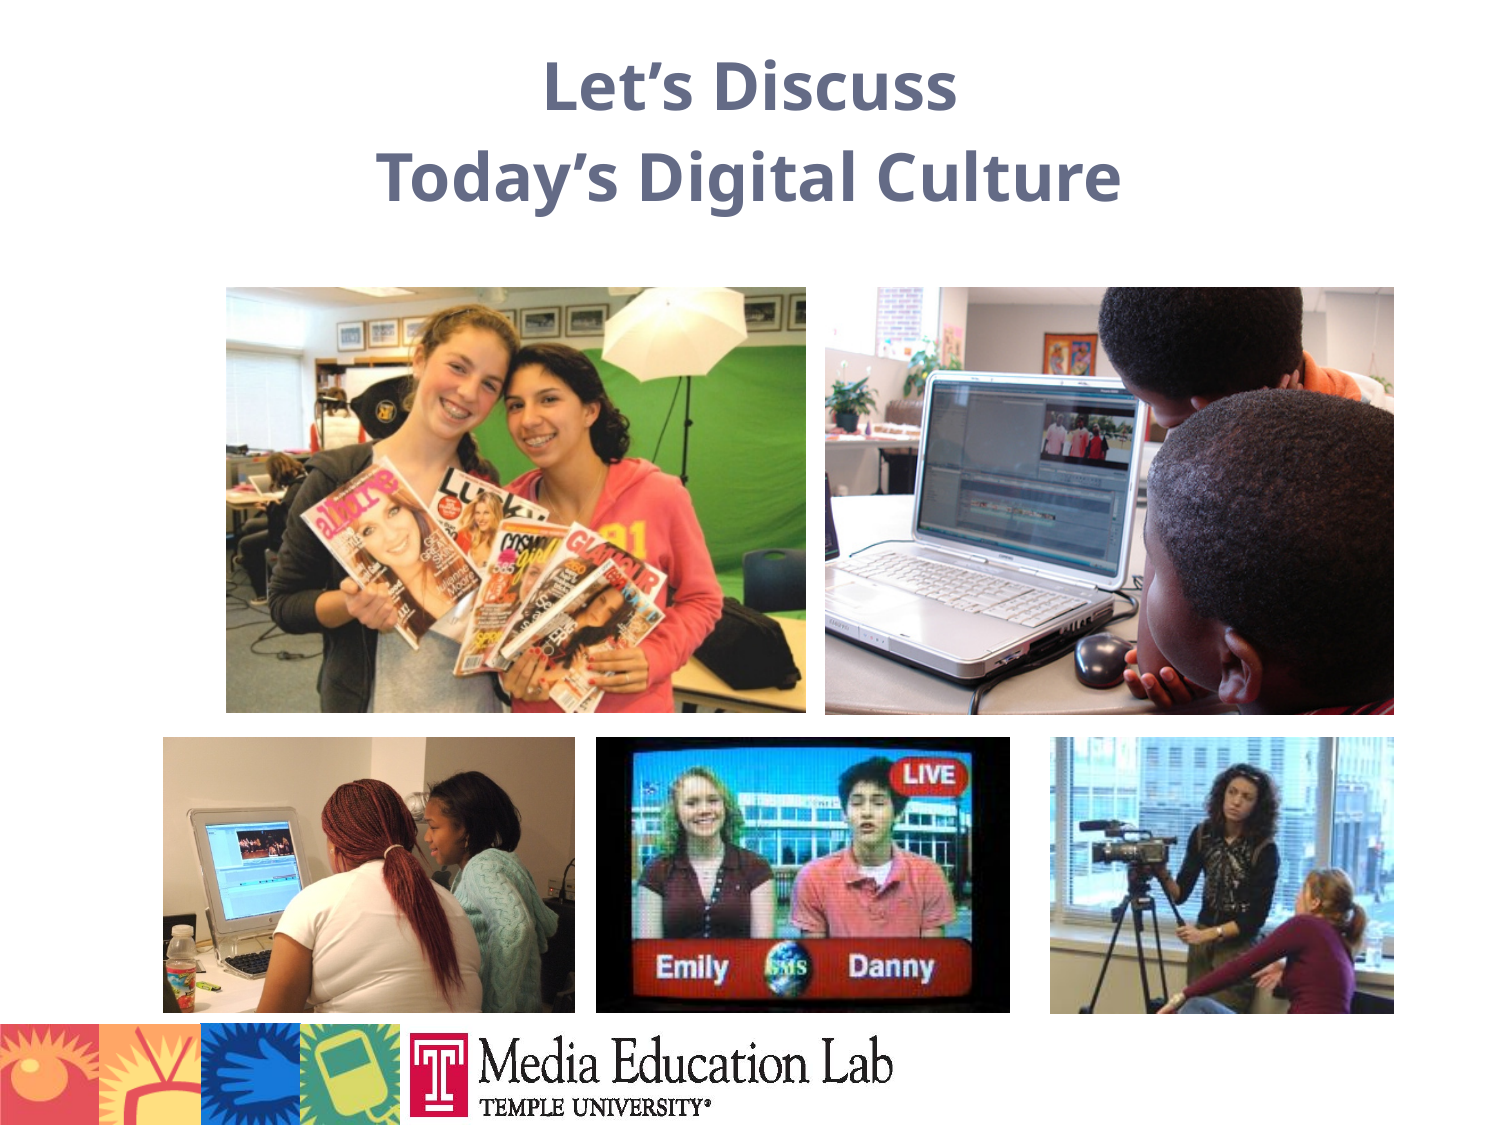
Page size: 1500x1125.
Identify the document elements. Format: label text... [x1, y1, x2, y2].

picture [0, 1023, 900, 1125]
picture [595, 737, 1010, 1013]
picture [162, 737, 576, 1013]
picture [824, 287, 1395, 715]
title Let’s Discuss Today’s Digital Culture [75, 24, 1425, 327]
picture [225, 287, 806, 713]
picture [1049, 737, 1394, 1015]
